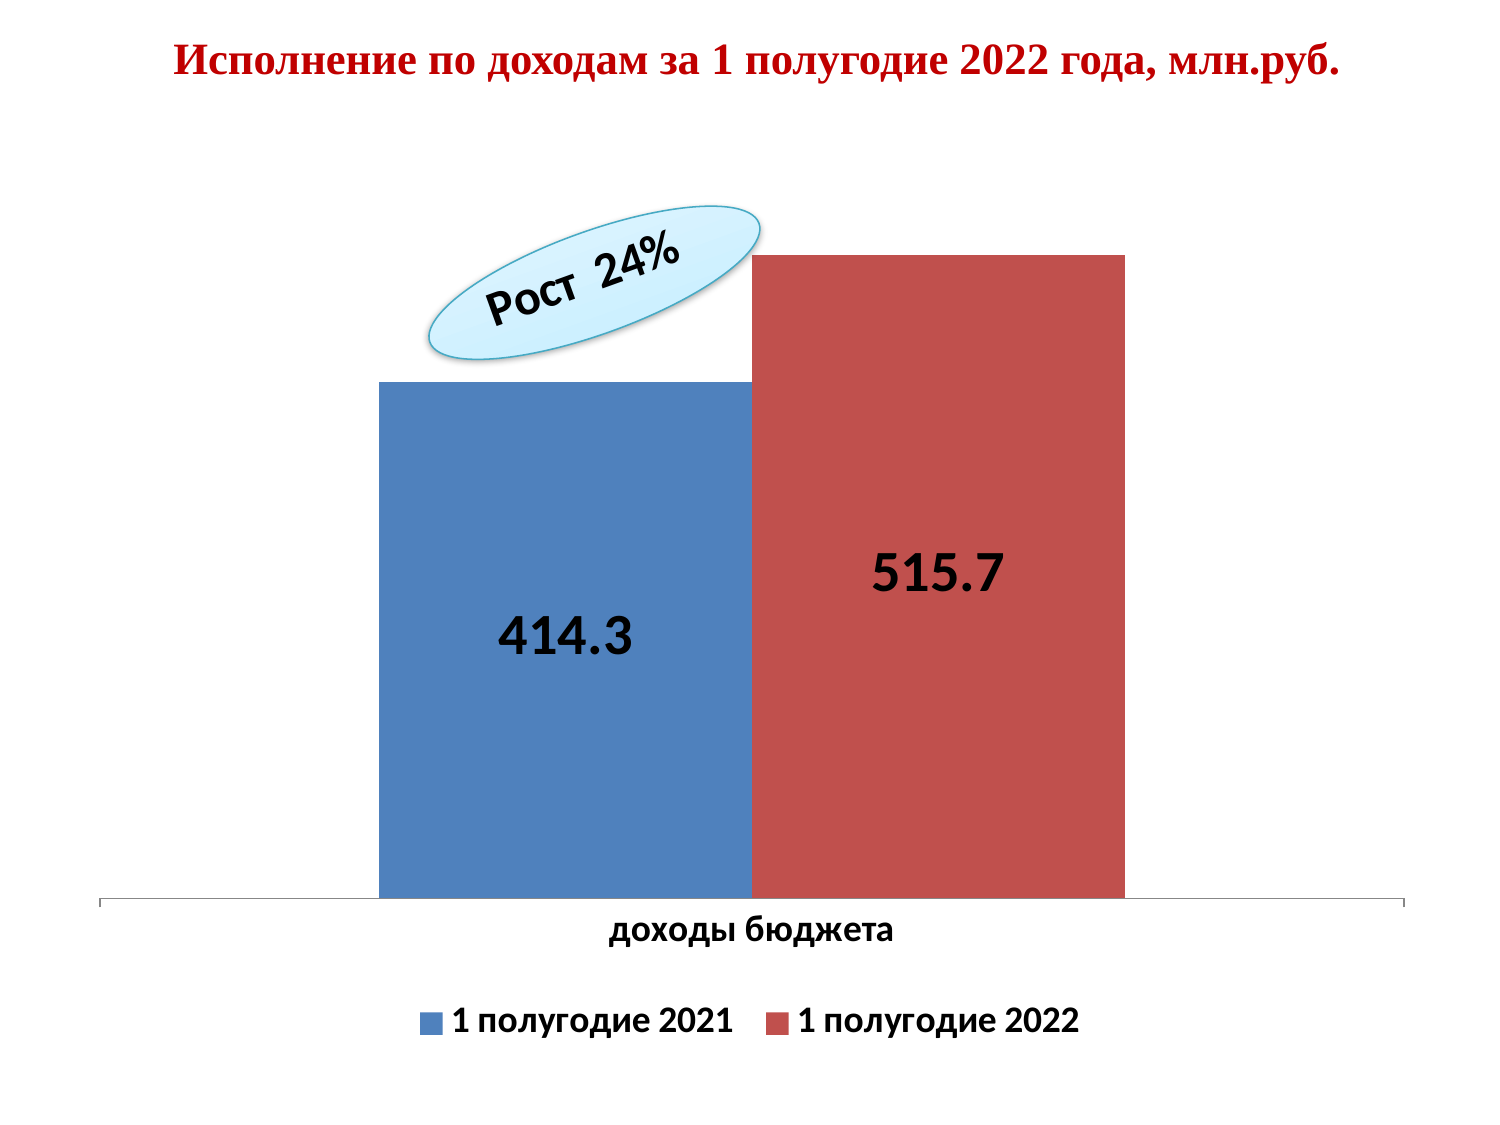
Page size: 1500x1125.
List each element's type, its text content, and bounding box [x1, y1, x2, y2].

chart [74, 124, 1426, 1051]
title Исполнение по доходам за 1 полугодие 2022 года, млн.руб. [50, 6, 1466, 107]
